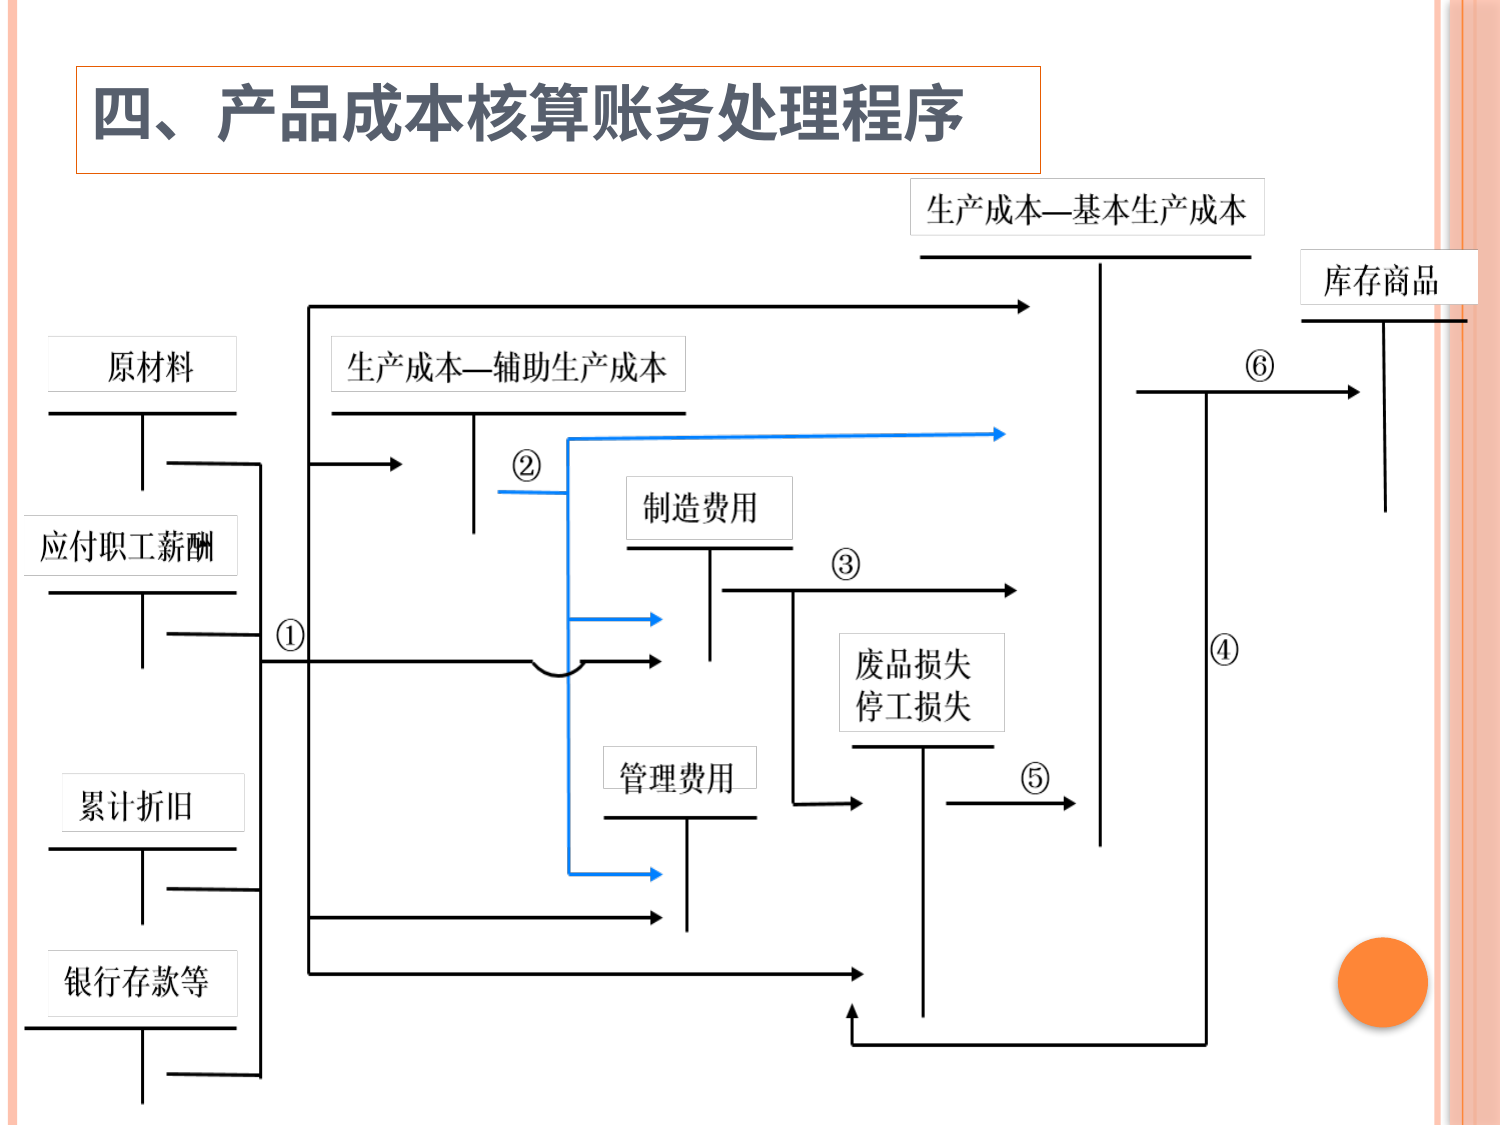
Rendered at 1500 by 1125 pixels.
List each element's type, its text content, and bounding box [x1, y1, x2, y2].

picture [21, 174, 1479, 1107]
text_box 四、产品成本核算账务处理程序 [76, 66, 1041, 172]
